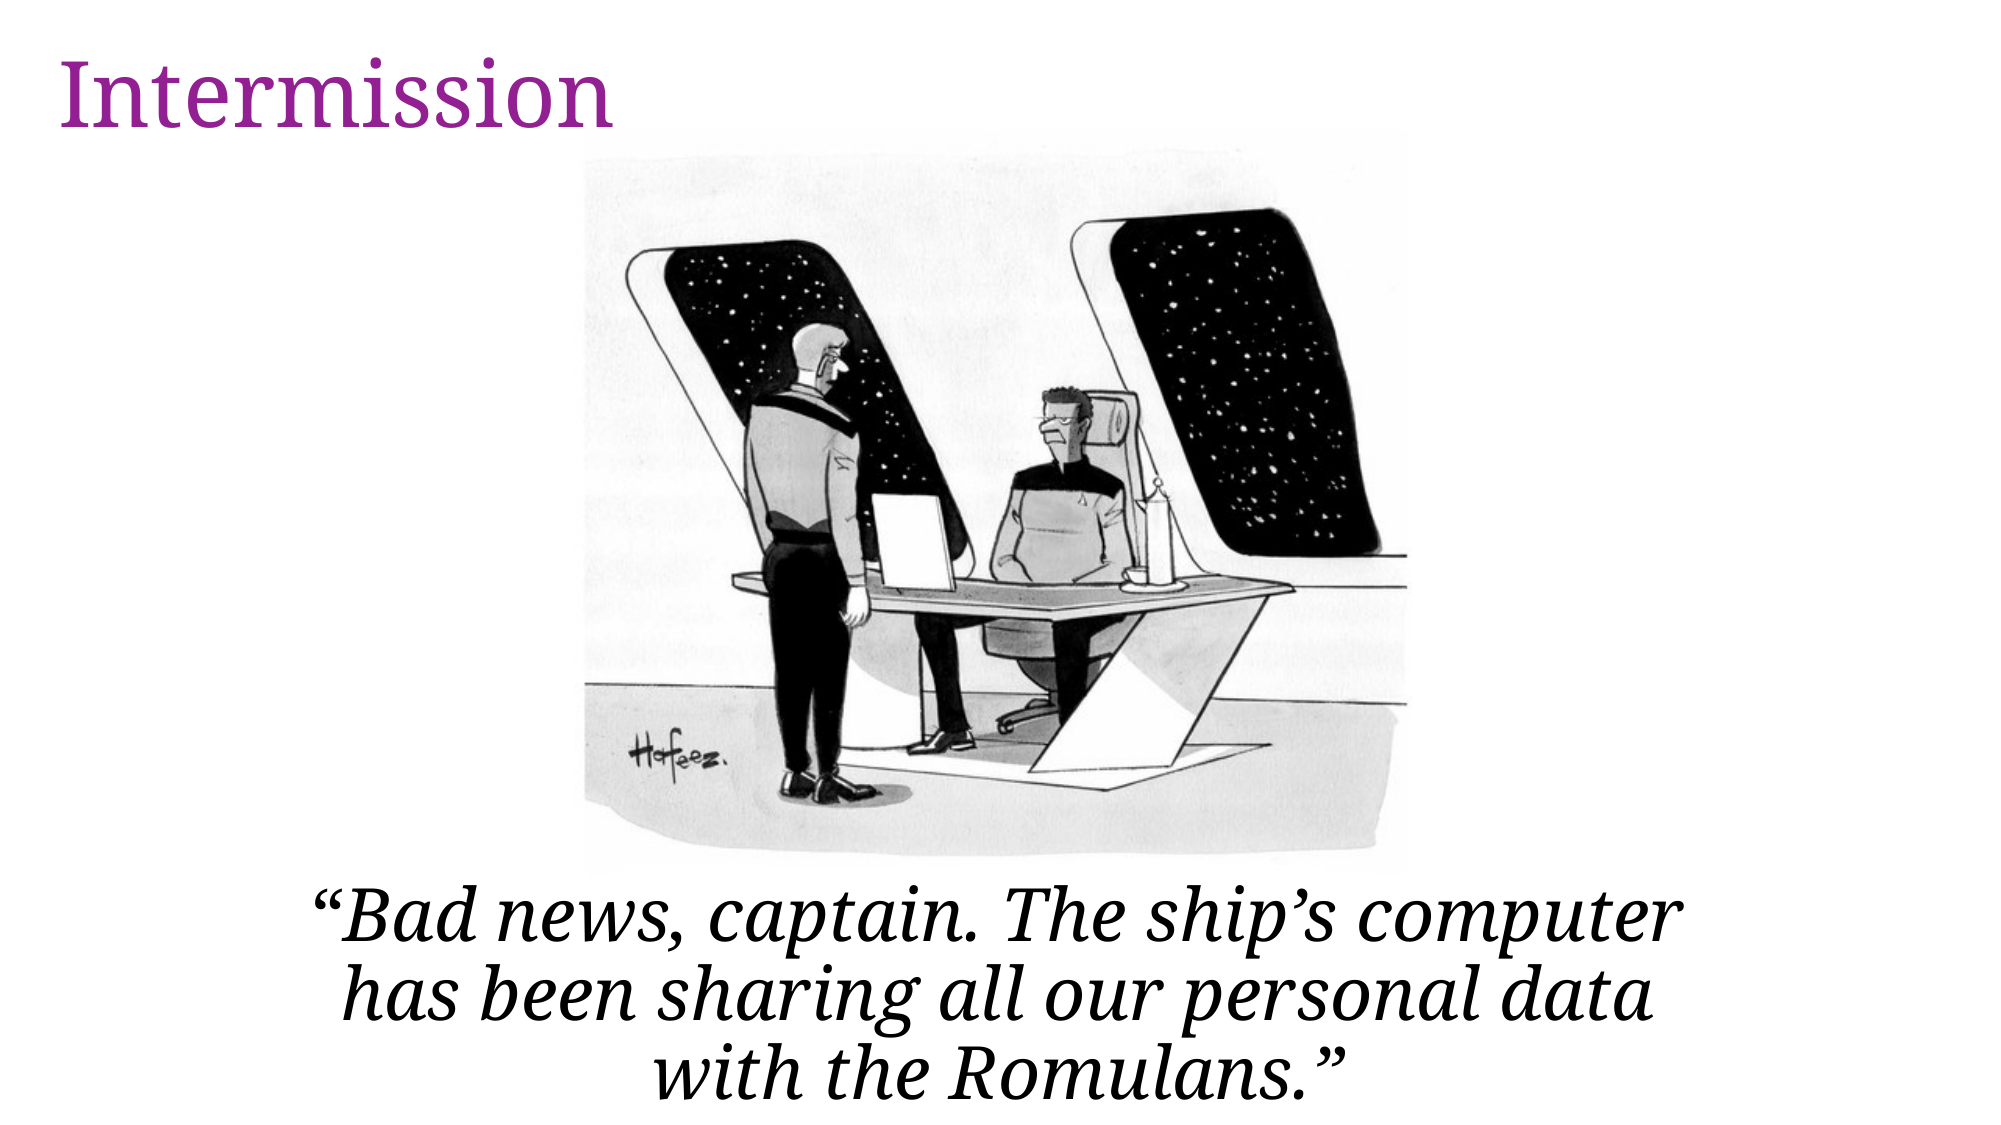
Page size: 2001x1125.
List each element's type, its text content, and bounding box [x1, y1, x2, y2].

list “Bad news, captain. The ship’s computer has been sharing all our personal data with the Romulans.” [293, 870, 1702, 1125]
picture [563, 83, 1437, 958]
title Intermission [43, 25, 1953, 171]
